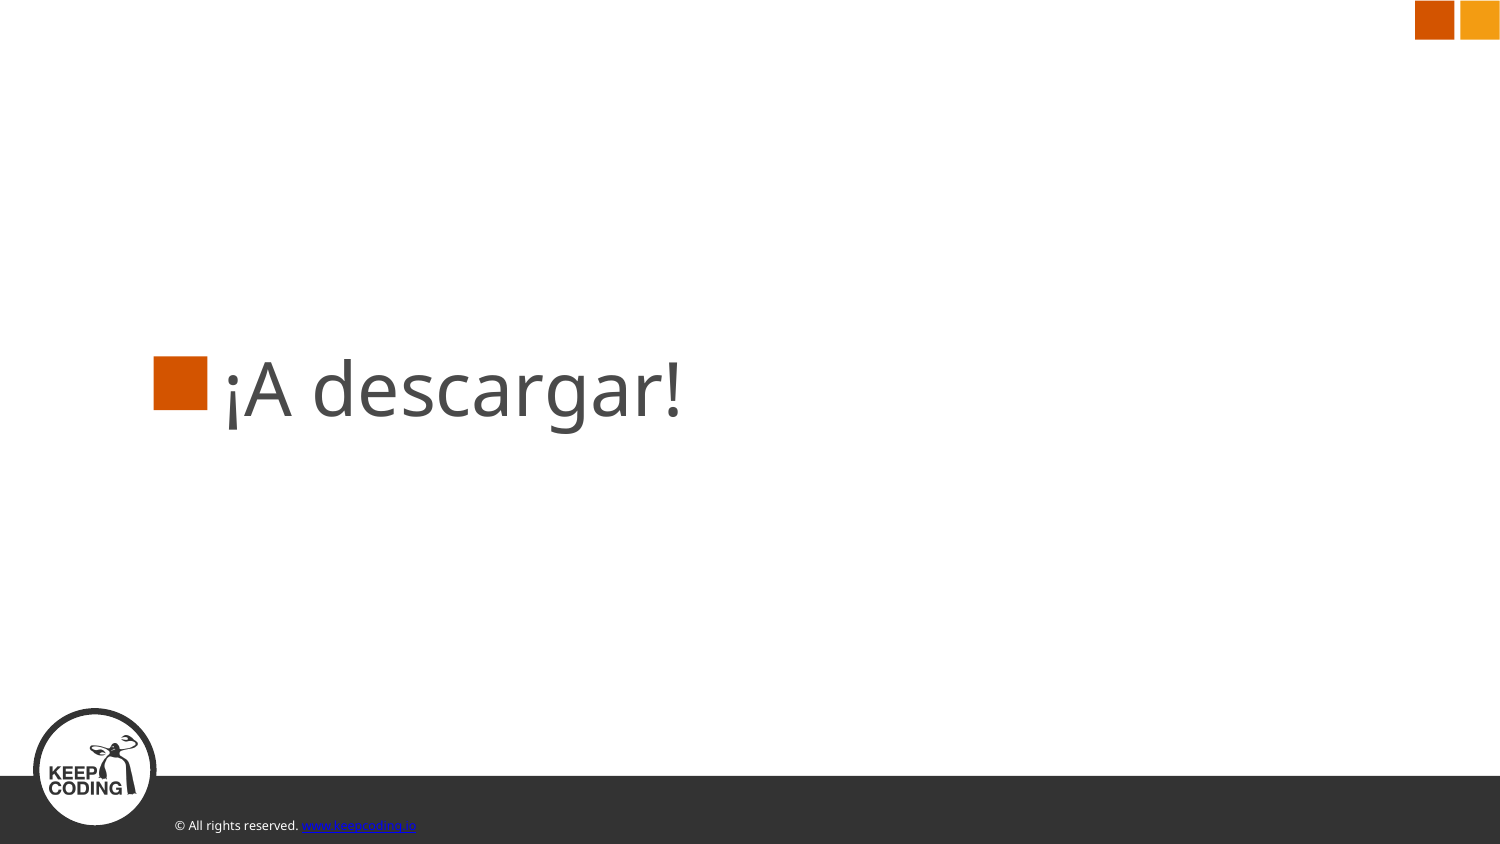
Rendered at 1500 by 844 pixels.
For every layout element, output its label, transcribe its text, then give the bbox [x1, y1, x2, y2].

title ¡A descargar! [215, 332, 1442, 446]
picture [49, 735, 138, 795]
